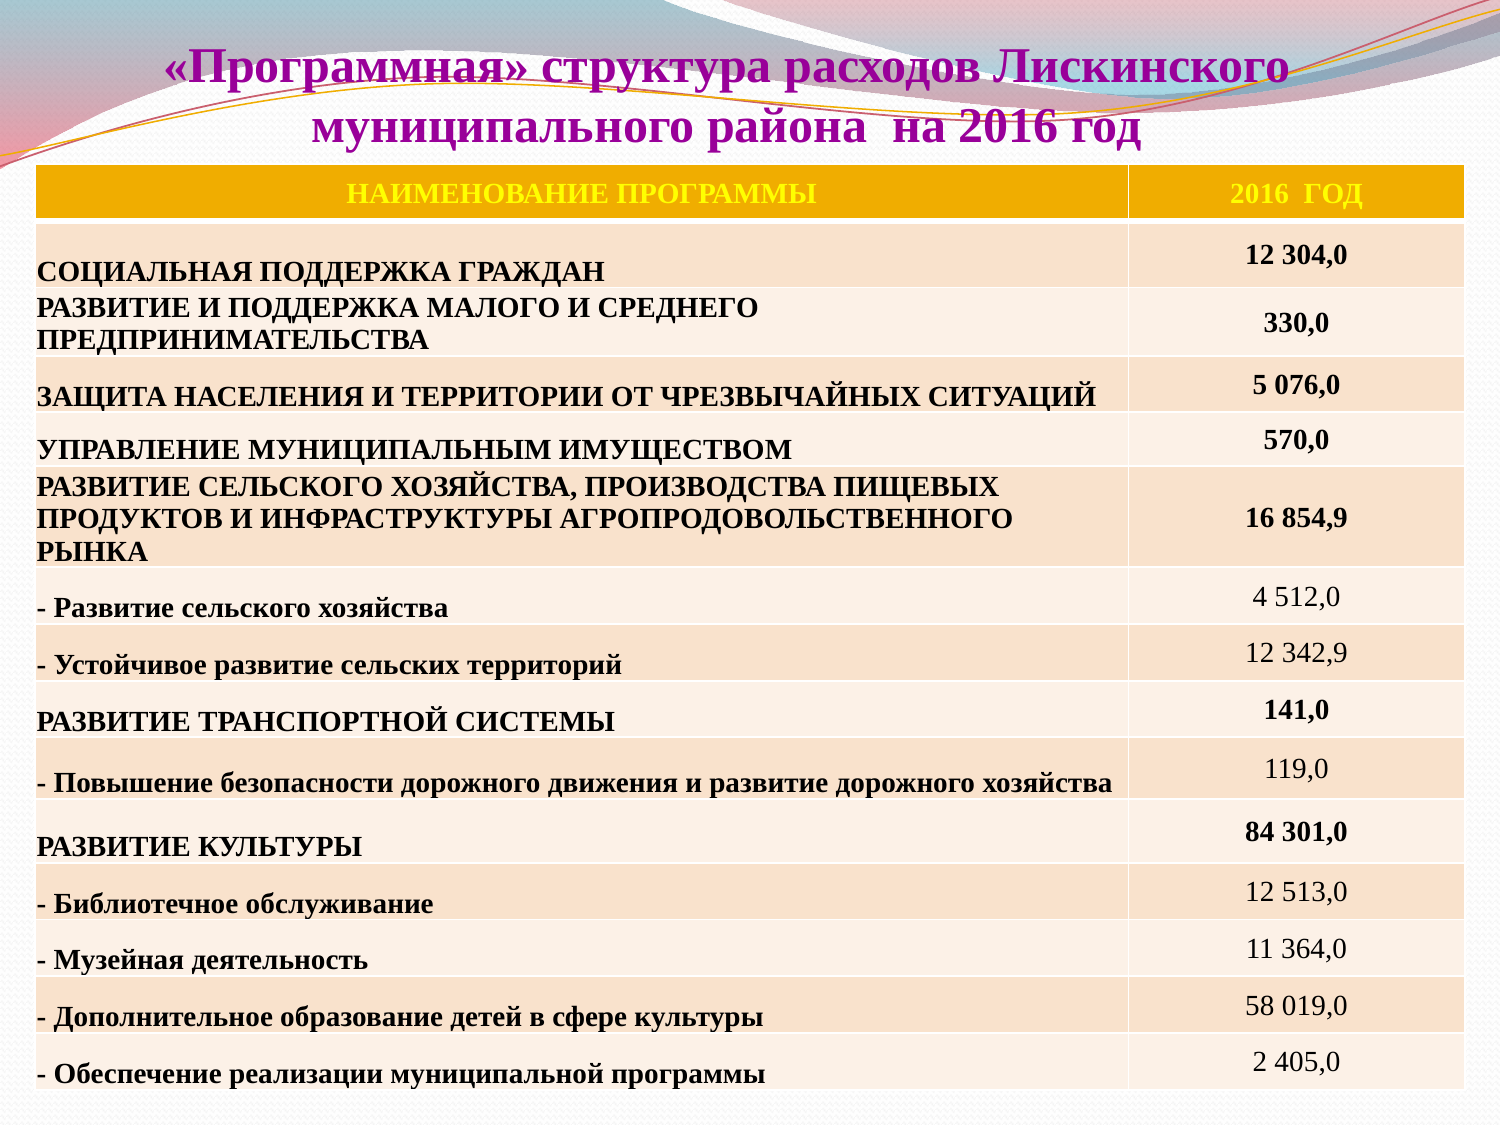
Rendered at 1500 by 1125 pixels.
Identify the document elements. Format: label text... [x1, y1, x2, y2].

table_cell - Развитие сельского хозяйства [36, 568, 1128, 623]
table_cell 84 301,0 [1129, 800, 1464, 862]
table_cell ЗАЩИТА НАСЕЛЕНИЯ И ТЕРРИТОРИИ ОТ ЧРЕЗВЫЧАЙНЫХ СИТУАЦИЙ [36, 357, 1128, 411]
table_cell 4 512,0 [1129, 568, 1464, 623]
table_cell 2 405,0 [1129, 1034, 1464, 1089]
table_cell 11 364,0 [1129, 920, 1464, 975]
table_cell РАЗВИТИЕ СЕЛЬСКОГО ХОЗЯЙСТВА, ПРОИЗВОДСТВА ПИЩЕВЫХ ПРОДУКТОВ И ИНФРАСТРУКТУРЫ АГРОПРОДОВОЛЬСТВЕННОГО РЫНКА [36, 467, 1128, 566]
table_cell УПРАВЛЕНИЕ МУНИЦИПАЛЬНЫМ ИМУЩЕСТВОМ [36, 413, 1128, 465]
table_cell РАЗВИТИЕ КУЛЬТУРЫ [36, 800, 1128, 862]
table_cell 330,0 [1129, 288, 1464, 355]
table_header НАИМЕНОВАНИЕ ПРОГРАММЫ [36, 165, 1128, 218]
table_cell - Дополнительное образование детей в сфере культуры [36, 977, 1128, 1032]
table_cell РАЗВИТИЕ И ПОДДЕРЖКА МАЛОГО И СРЕДНЕГО ПРЕДПРИНИМАТЕЛЬСТВА [36, 288, 1128, 355]
table_cell 141,0 [1129, 682, 1464, 736]
table_cell - Библиотечное обслуживание [36, 864, 1128, 919]
table_cell - Устойчивое развитие сельских территорий [36, 625, 1128, 680]
table_cell 12 304,0 [1129, 224, 1464, 287]
table_cell 12 513,0 [1129, 864, 1464, 919]
table_cell - Повышение безопасности дорожного движения и развитие дорожного хозяйства [36, 738, 1128, 798]
table_cell - Обеспечение реализации муниципальной программы [36, 1034, 1128, 1089]
table_cell 16 854,9 [1129, 467, 1464, 566]
table_cell 119,0 [1129, 738, 1464, 798]
title «Программная» структура расходов Лискинского муниципального района на 2016 год [35, 35, 1418, 153]
table_cell 12 342,9 [1129, 625, 1464, 680]
table_cell 5 076,0 [1129, 357, 1464, 411]
table_cell - Музейная деятельность [36, 920, 1128, 975]
table_cell РАЗВИТИЕ ТРАНСПОРТНОЙ СИСТЕМЫ [36, 682, 1128, 736]
table_cell 570,0 [1129, 413, 1464, 465]
table_cell 58 019,0 [1129, 977, 1464, 1032]
table_header 2016 ГОД [1129, 165, 1464, 218]
table_cell СОЦИАЛЬНАЯ ПОДДЕРЖКА ГРАЖДАН [36, 224, 1128, 287]
